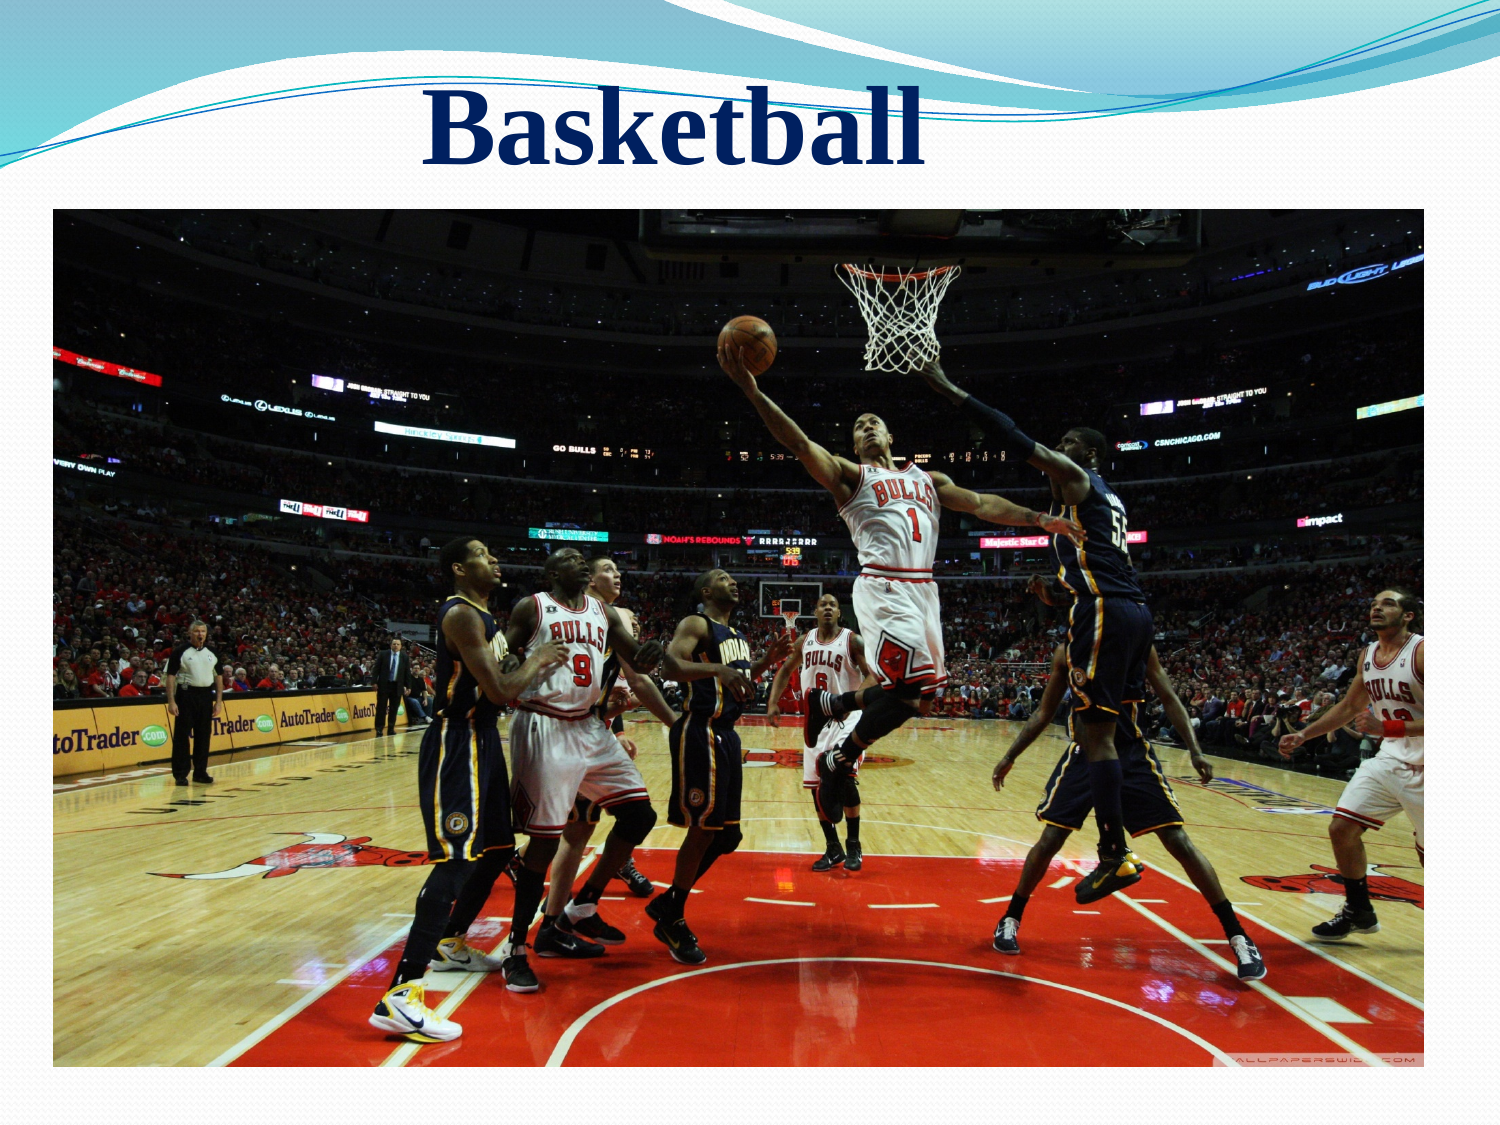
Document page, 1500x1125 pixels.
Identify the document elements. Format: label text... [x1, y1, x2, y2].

title Basketball [82, 0, 1432, 188]
picture [52, 209, 1424, 1067]
